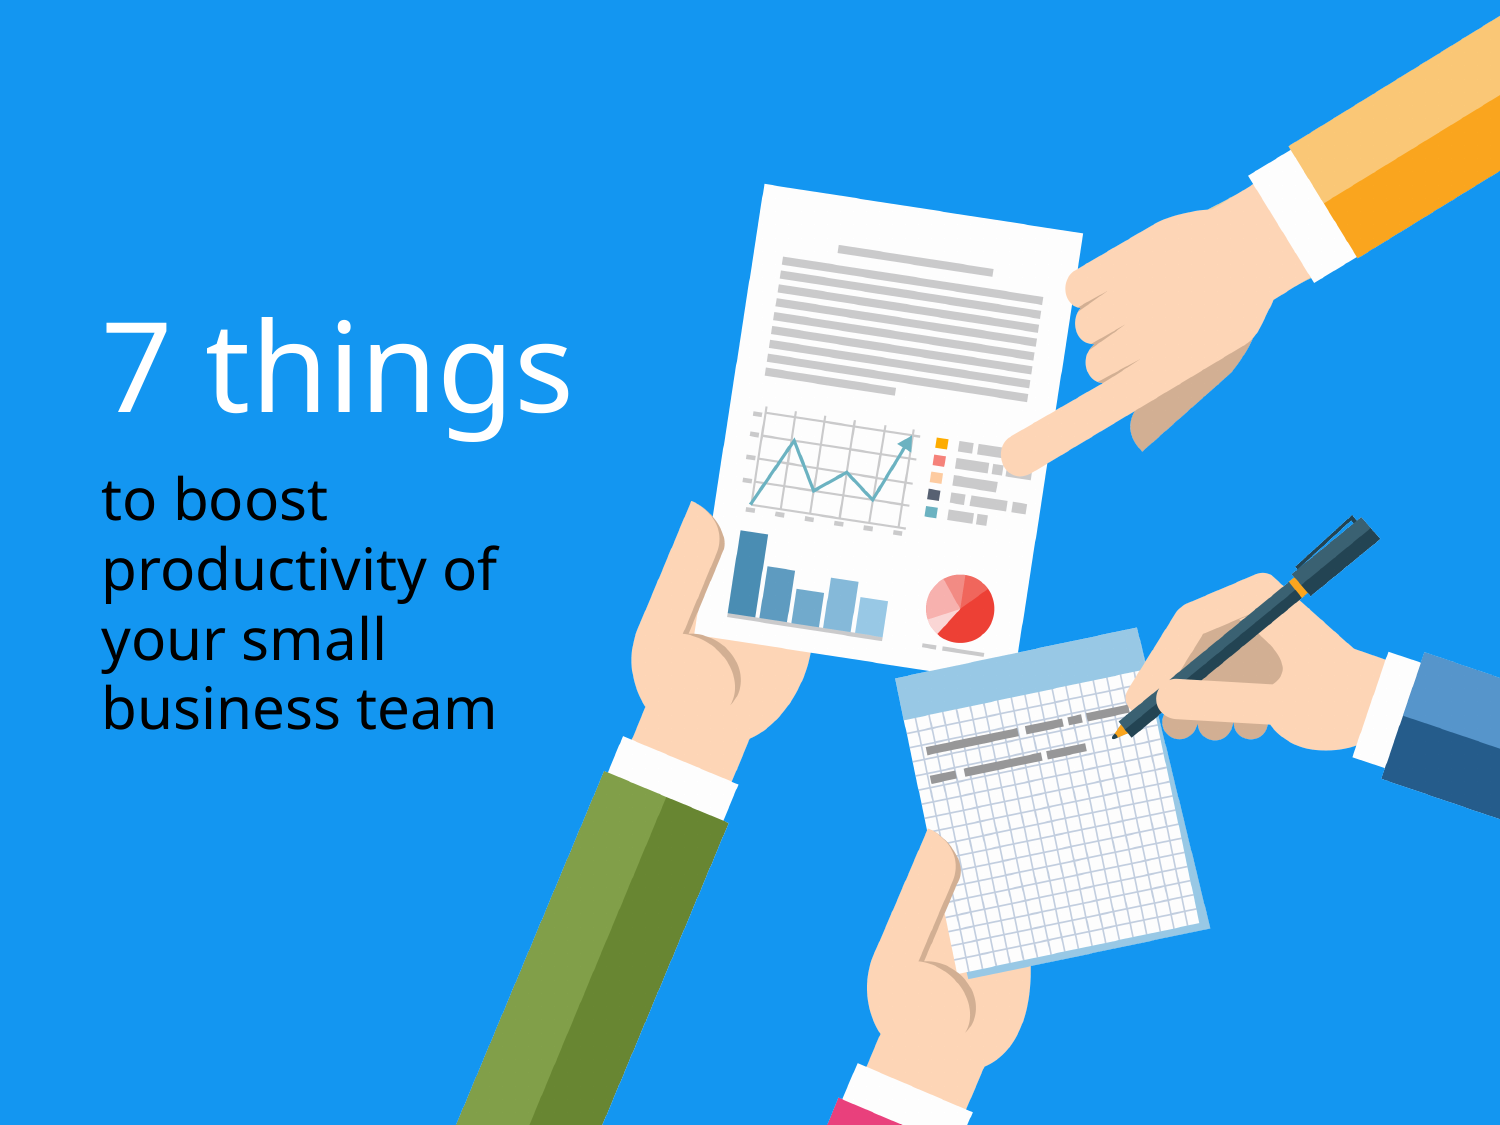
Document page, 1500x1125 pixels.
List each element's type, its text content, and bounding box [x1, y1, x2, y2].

text_box 7 things [87, 280, 445, 445]
picture [450, 13, 1500, 1125]
text_box to boost productivity of your small business team [87, 454, 445, 750]
text_box [0, 0, 1500, 1125]
